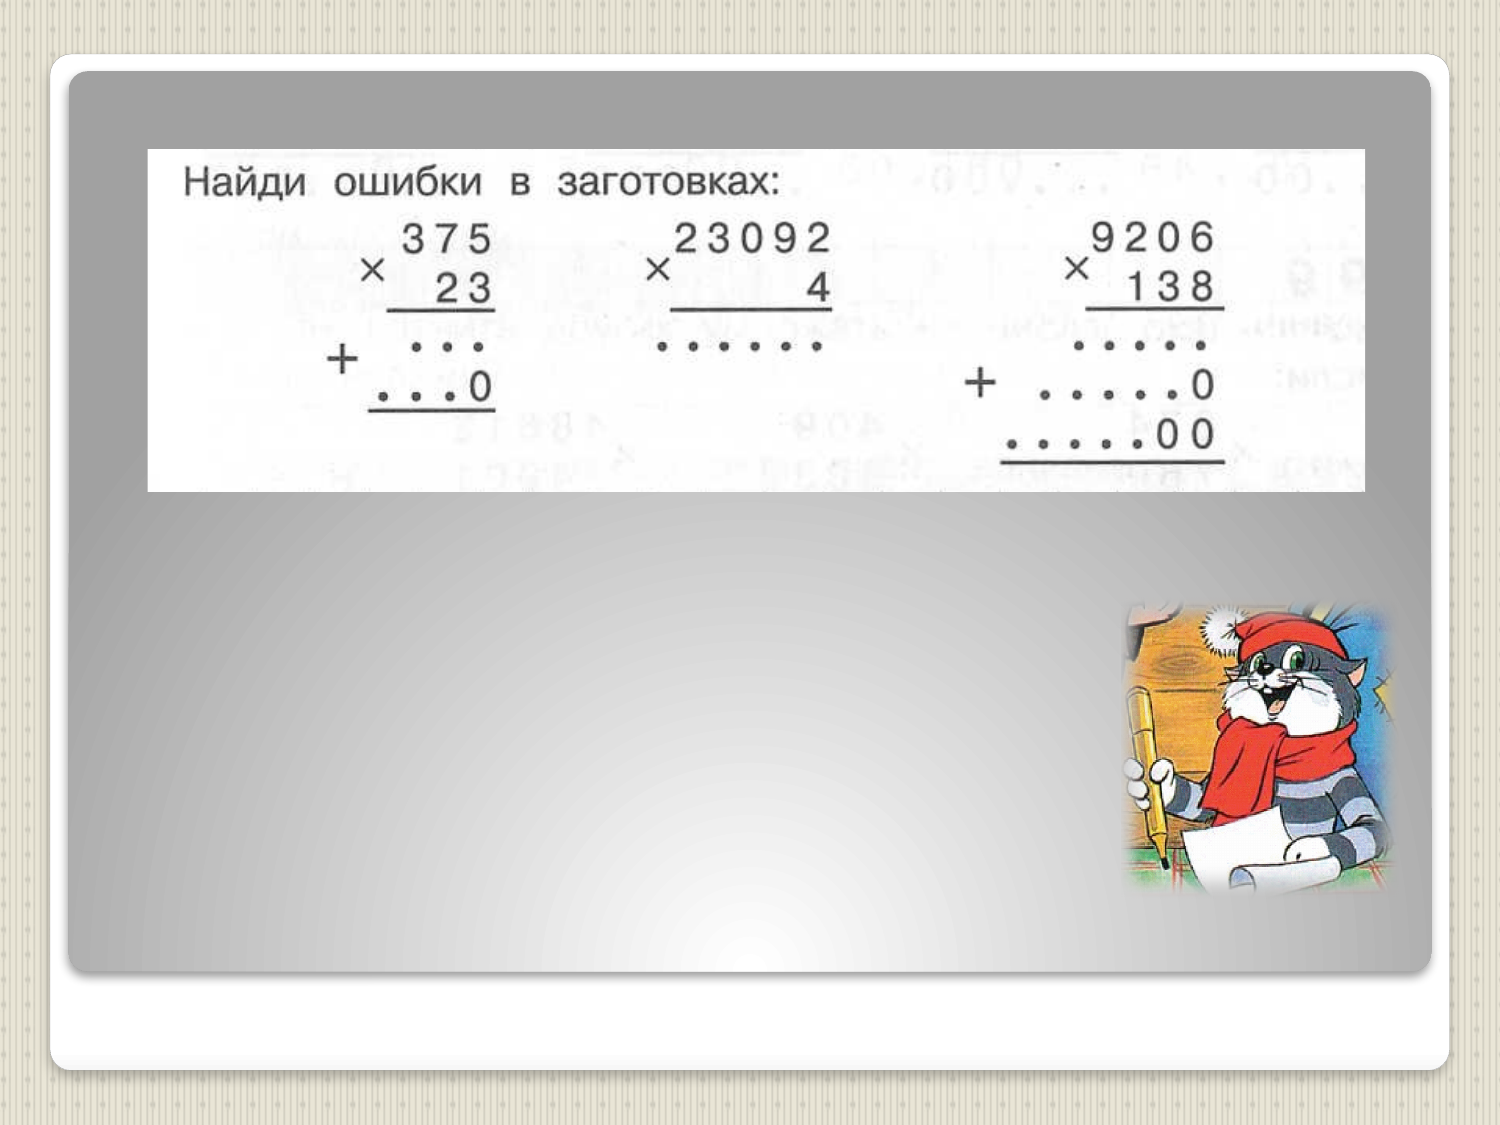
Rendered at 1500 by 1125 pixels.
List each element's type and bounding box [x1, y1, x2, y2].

picture [1115, 597, 1400, 900]
picture [147, 148, 1366, 492]
